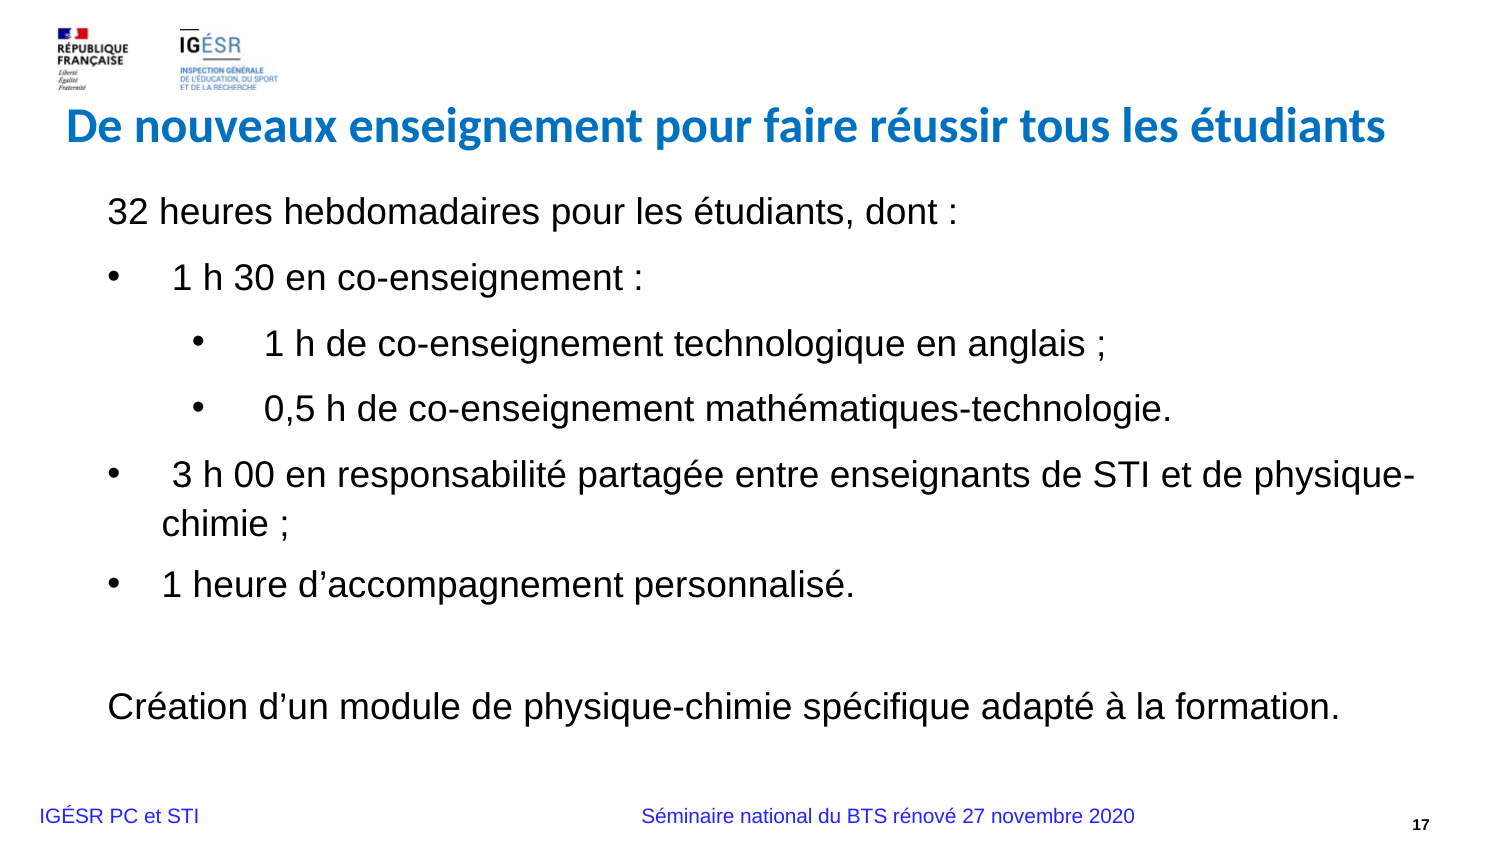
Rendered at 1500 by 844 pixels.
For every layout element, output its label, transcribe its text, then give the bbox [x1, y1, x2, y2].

slide_number 17 [1208, 803, 1430, 844]
text_box De nouveaux enseignement pour faire réussir tous les étudiants [9, 84, 1446, 160]
picture [47, 17, 139, 84]
picture [180, 29, 278, 84]
list 32 heures hebdomadaires pour les étudiants, dont : 1 h 30 en co-enseignement : 1 h de co-enseignement technologique en anglais ; 0,5 h de co-enseignement mathématiques-technologie. 3 h 00 en responsabilité partagée entre enseignants de STI et de physique-chimie ; 1 heure d’accompagnement personnalisé. Création d’un module de physique-chimie spécifique adapté à la formation. [107, 187, 1467, 731]
